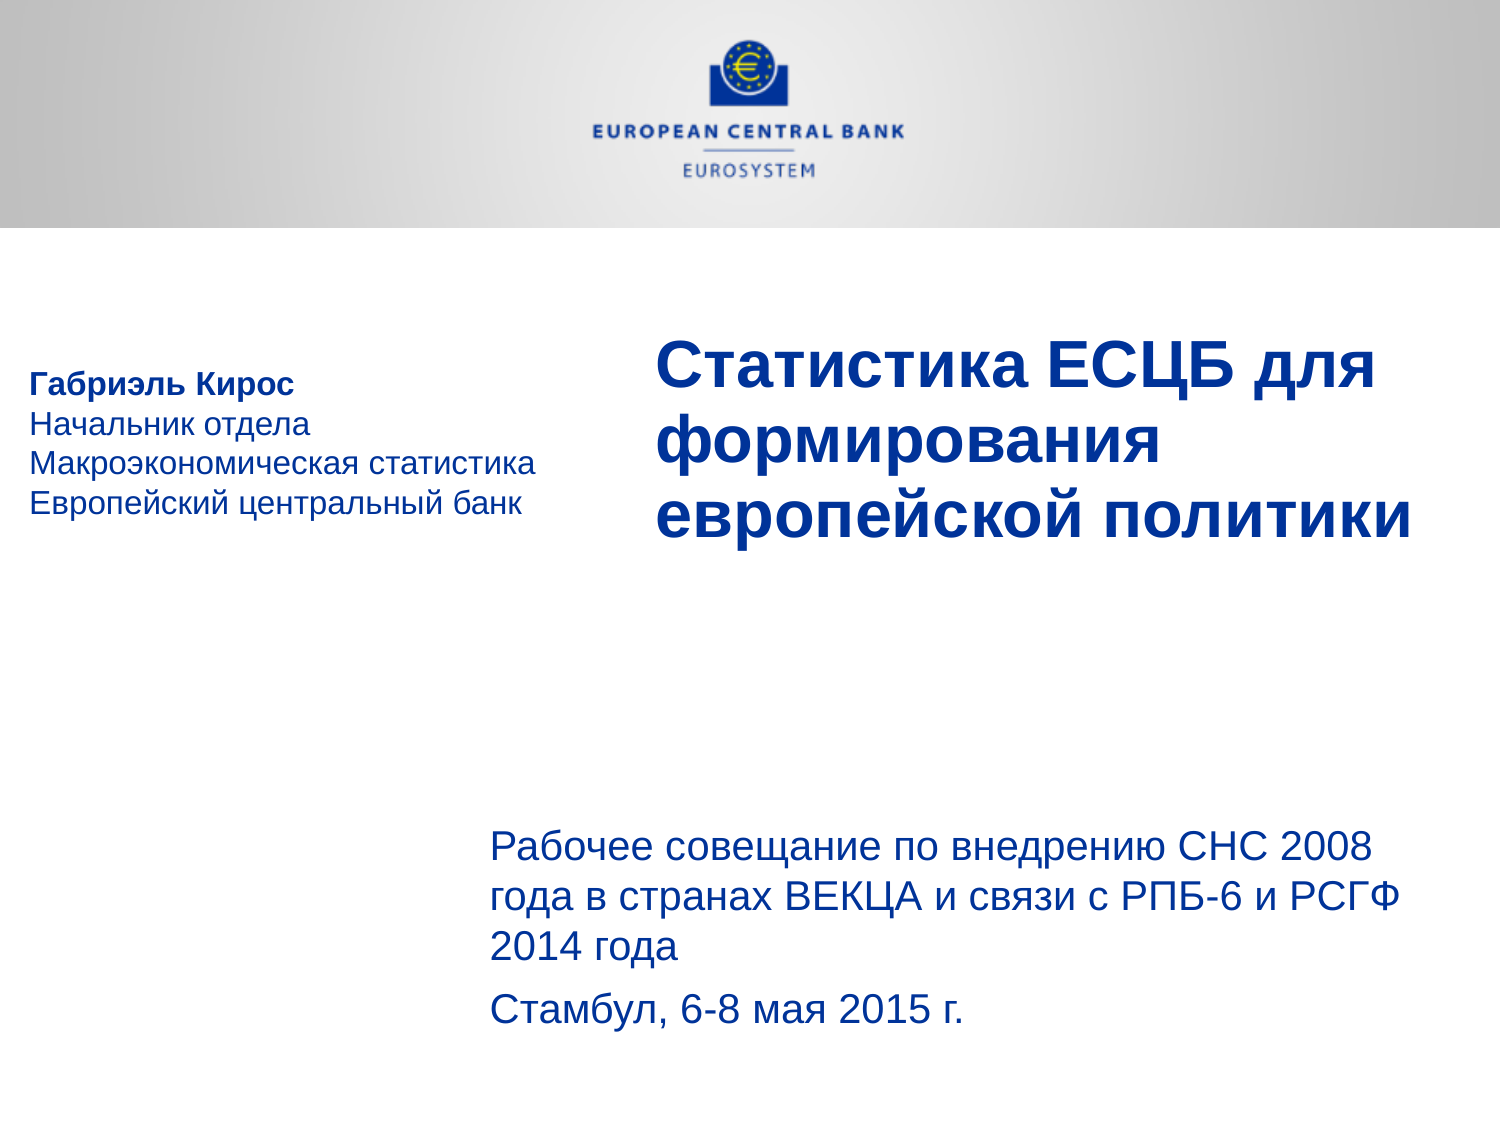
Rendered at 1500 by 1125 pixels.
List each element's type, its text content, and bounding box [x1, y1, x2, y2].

title Статистика ЕСЦБ для формирования европейской политики [655, 326, 1446, 822]
text_box Рабочее совещание по внедрению CHC 2008 года в странах ВЕКЦА и связи с РПБ-6 и РСГФ 2014 года Стамбул, 6-8 мая 2015 г. [489, 822, 1465, 1032]
picture [0, 0, 1500, 228]
text_box Габриэль Кирос Начальник отдела Макроэкономическая статистика Европейский центральный банк [29, 361, 561, 539]
